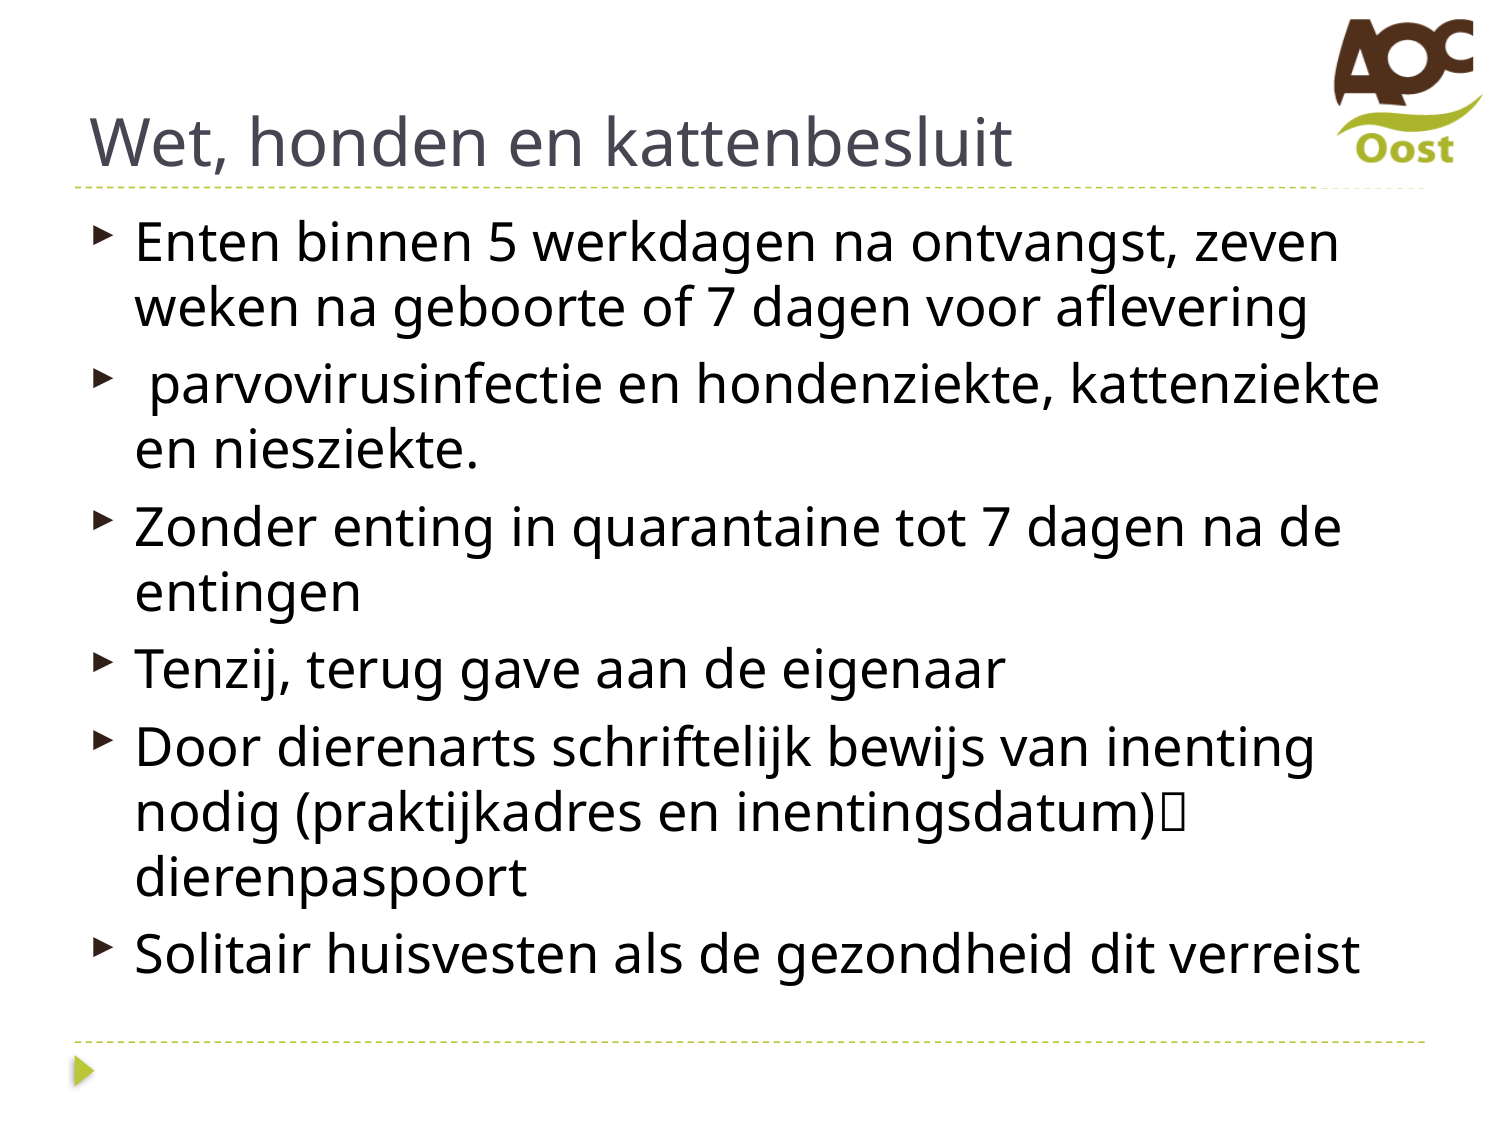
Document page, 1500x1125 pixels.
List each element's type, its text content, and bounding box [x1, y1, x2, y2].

list Enten binnen 5 werkdagen na ontvangst, zeven weken na geboorte of 7 dagen voor aflevering parvovirusinfectie en hondenziekte, kattenziekte en niesziekte. Zonder enting in quarantaine tot 7 dagen na de entingen Tenzij, terug gave aan de eigenaar Door dierenarts schriftelijk bewijs van inenting nodig (praktijkadres en inentingsdatum) dierenpaspoort Solitair huisvesten als de gezondheid dit verreist [75, 200, 1425, 1010]
picture [1316, 0, 1500, 188]
title Wet, honden en kattenbesluit [75, 24, 1311, 188]
